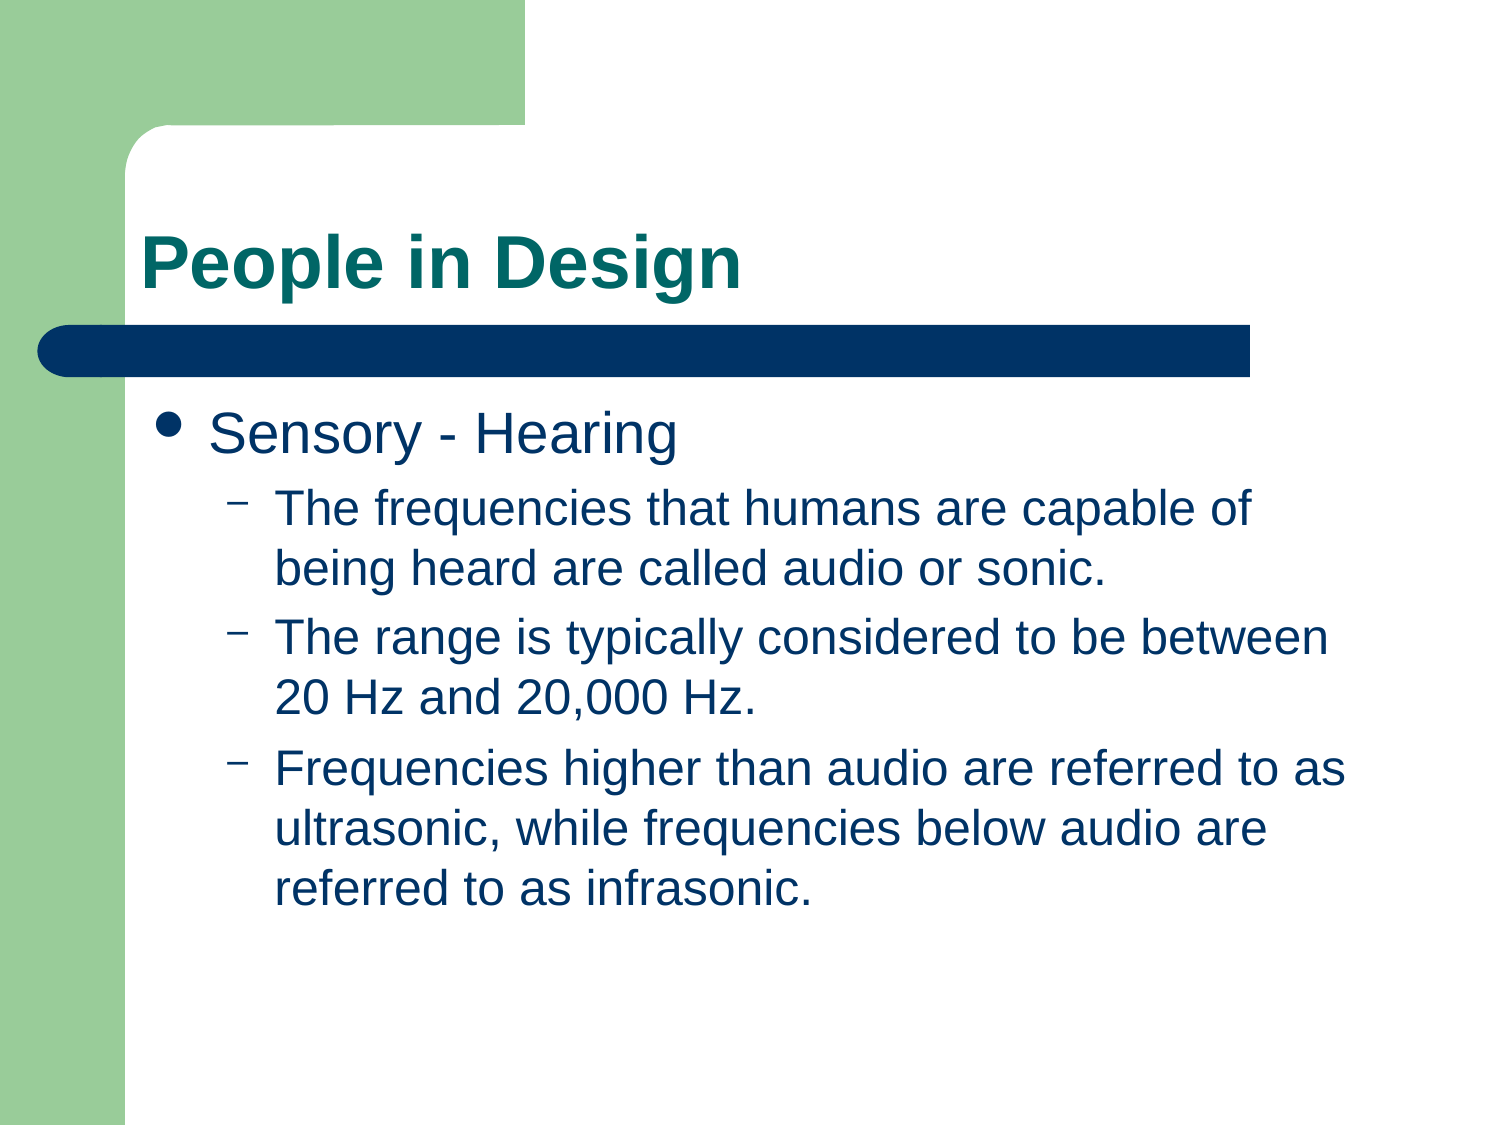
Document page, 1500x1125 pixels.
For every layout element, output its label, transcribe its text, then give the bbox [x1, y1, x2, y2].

title People in Design [124, 124, 1426, 313]
list Sensory - Hearing The frequencies that humans are capable of being heard are called audio or sonic. The range is typically considered to be between 20 Hz and 20,000 Hz. Frequencies higher than audio are referred to as ultrasonic, while frequencies below audio are referred to as infrasonic. [137, 387, 1400, 999]
